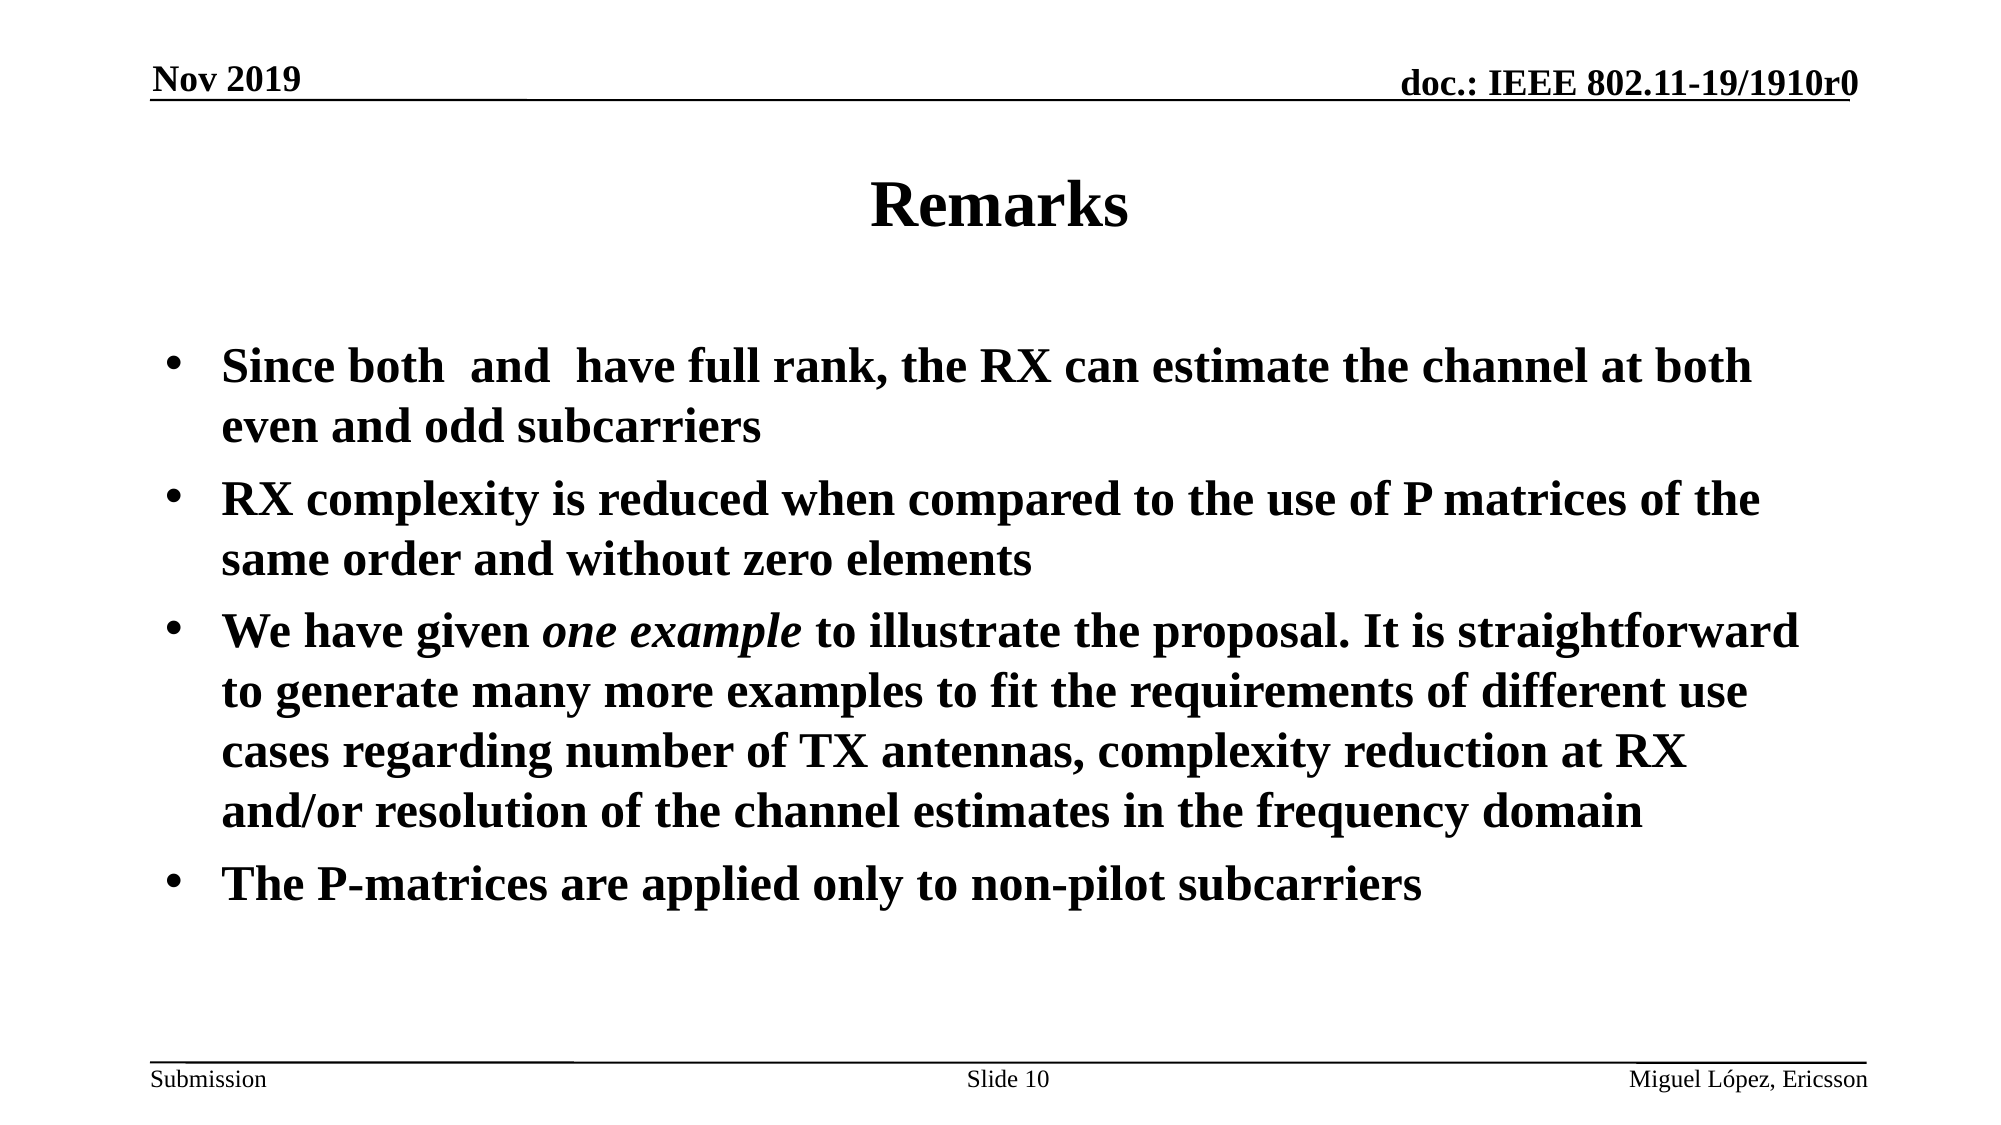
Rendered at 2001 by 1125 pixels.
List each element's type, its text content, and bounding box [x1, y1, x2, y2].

footer Miguel López, Ericsson [1171, 1061, 1869, 1093]
slide_number Slide 10 [950, 1061, 1067, 1123]
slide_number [152, 54, 563, 100]
title Remarks [149, 112, 1850, 288]
